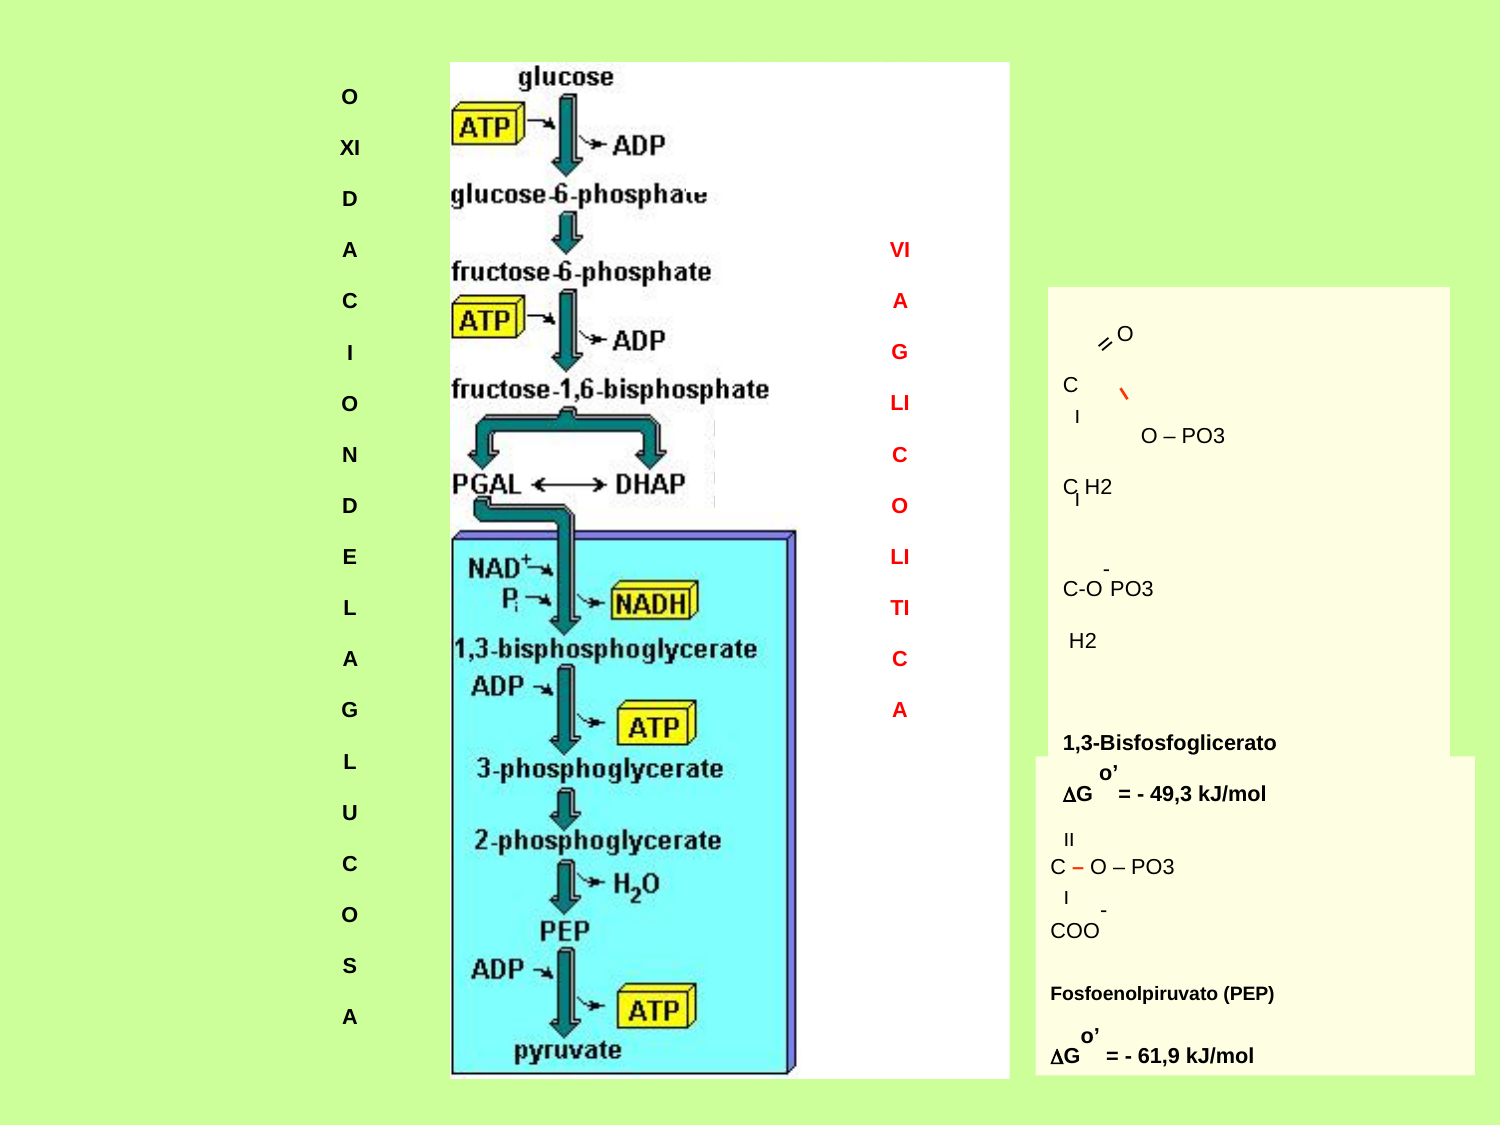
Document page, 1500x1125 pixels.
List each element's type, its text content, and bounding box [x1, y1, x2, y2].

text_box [1035, 756, 1476, 1079]
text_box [449, 62, 1010, 1079]
text_box OXIDACION DE LA GLUCOSA [324, 49, 375, 1088]
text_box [1047, 286, 1451, 738]
